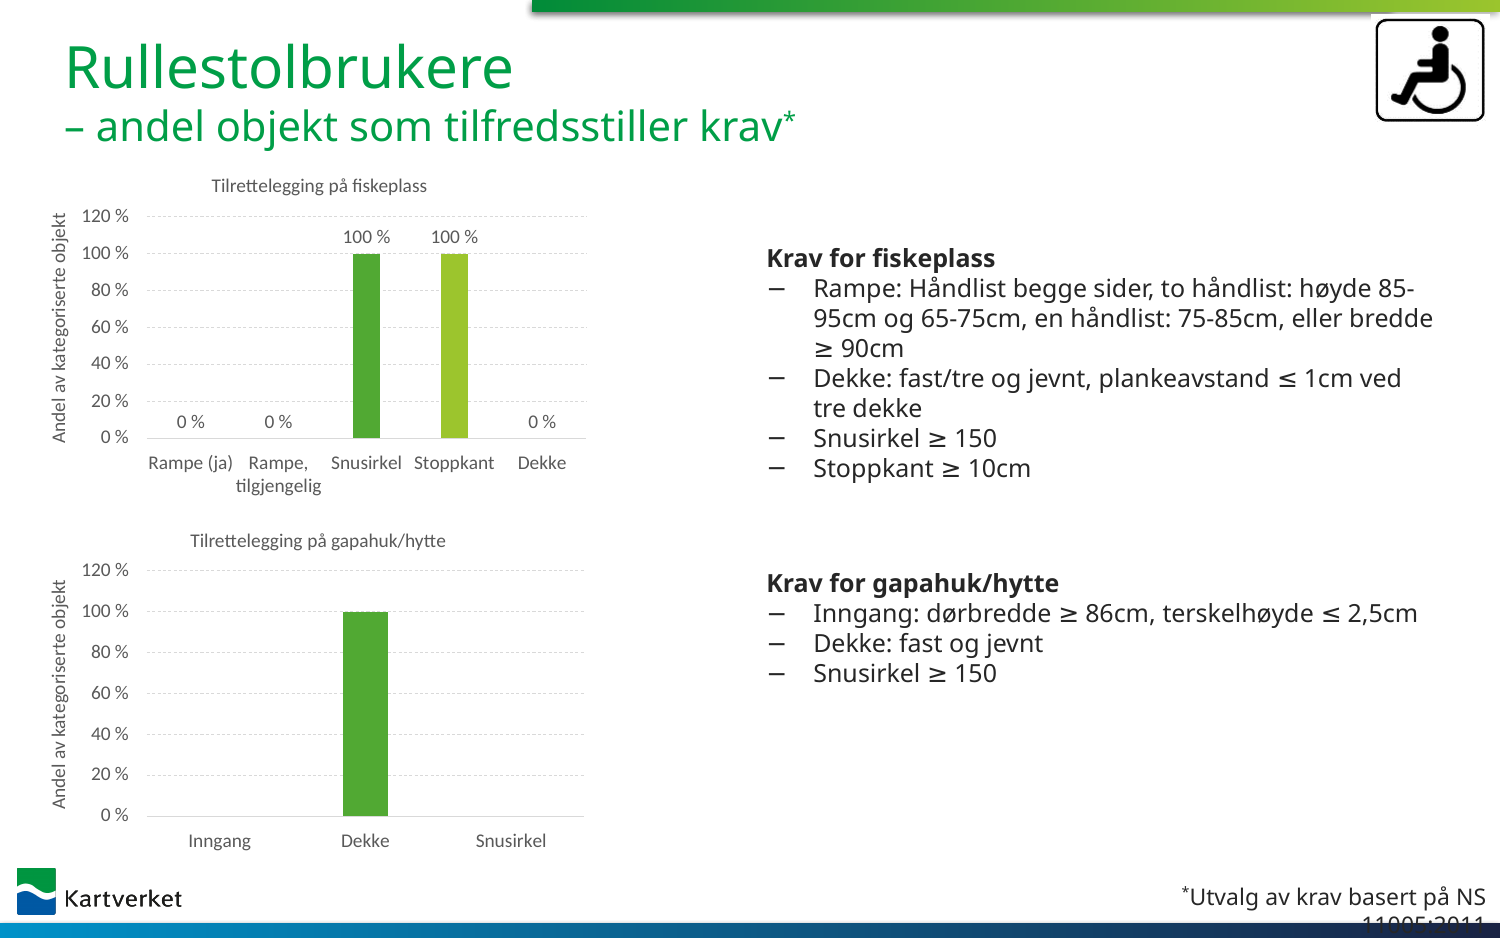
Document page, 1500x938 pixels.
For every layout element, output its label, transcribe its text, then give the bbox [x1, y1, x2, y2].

picture [41, 166, 598, 505]
picture [1371, 13, 1491, 127]
text_box Krav for gapahuk/hytte Inngang: dørbredde ≥ 86cm, terskelhøyde ≤ 2,5cm Dekke: fast og jevnt Snusirkel ≥ 150 [751, 560, 1452, 695]
text_box Krav for fiskeplass Rampe: Håndlist begge sider, to håndlist: høyde 85-95cm og 65-75cm, en håndlist: 75-85cm, eller bredde ≥ 90cm Dekke: fast/tre og jevnt, plankeavstand ≤ 1cm ved tre dekke Snusirkel ≥ 150 Stoppkant ≥ 10cm [751, 235, 1452, 490]
text_box *Utvalg av krav basert på NS 11005:2011 [1068, 873, 1500, 938]
text_box Rullestolbrukere – andel objekt som tilfredsstiller krav* [49, 29, 1431, 158]
picture [41, 520, 596, 859]
